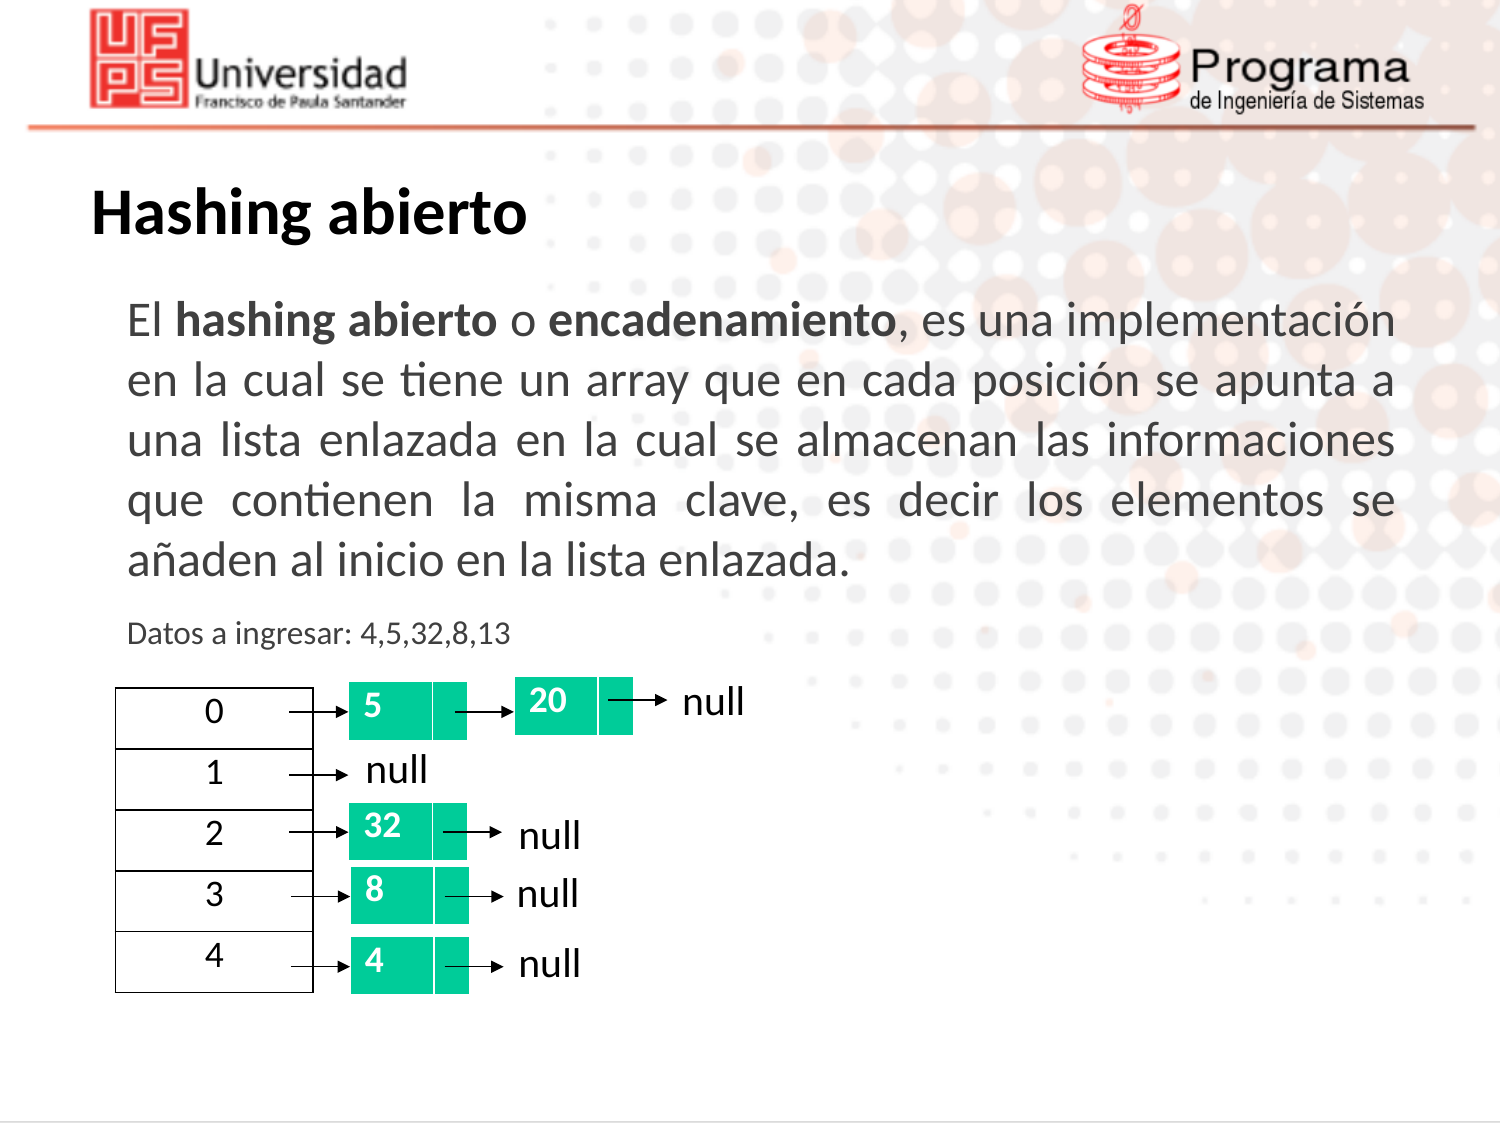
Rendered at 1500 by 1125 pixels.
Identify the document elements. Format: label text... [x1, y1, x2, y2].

text_box null [501, 858, 606, 924]
table_header 20 [515, 677, 597, 735]
text_box null [667, 666, 772, 732]
text_box El hashing abierto o encadenamiento, es una implementación en la cual se tiene un array que en cada posición se apunta a una lista enlazada en la cual se almacenan las informaciones que contienen la misma clave, es decir los elementos se añaden al inicio en la lista enlazada. Datos a ingresar: 4,5,32,8,13 [112, 278, 1412, 1071]
picture [0, 0, 1500, 1125]
table_cell 3 [116, 872, 312, 931]
table_header [435, 937, 469, 994]
table_cell 1 [116, 750, 312, 809]
table_header [433, 803, 467, 860]
table_header [599, 677, 633, 735]
table_header 4 [351, 937, 433, 994]
text_box null [503, 801, 608, 866]
text_box [454, 30, 1471, 114]
table_header 0 [116, 689, 312, 748]
table_header [435, 867, 469, 924]
table_header [433, 682, 467, 740]
text_box null [503, 928, 608, 994]
table_header 32 [349, 803, 432, 860]
table_cell 2 [116, 811, 312, 870]
table_cell 4 [116, 932, 312, 992]
text_box Hashing abierto [76, 160, 1447, 256]
table_header 8 [351, 867, 433, 924]
table_header 5 [349, 682, 432, 740]
text_box null [350, 734, 455, 799]
